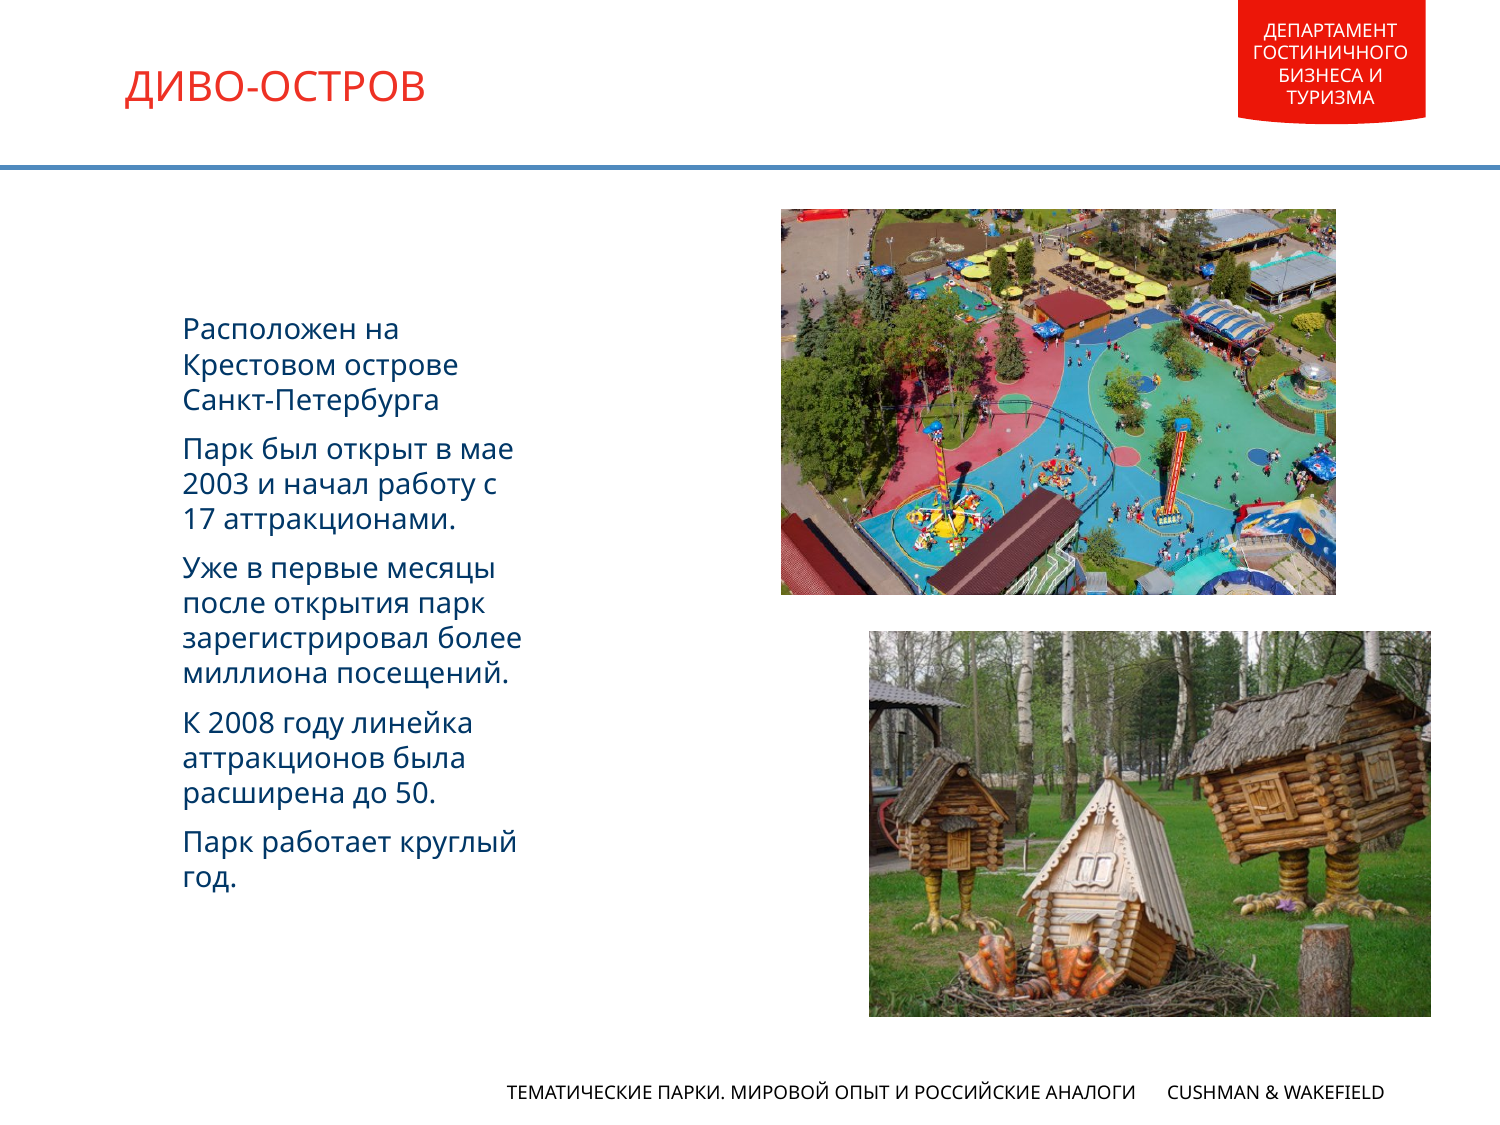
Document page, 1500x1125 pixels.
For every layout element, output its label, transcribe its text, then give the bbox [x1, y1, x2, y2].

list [781, 209, 1337, 595]
list Расположен на Крестовом острове Санкт-Петербурга Парк был открыт в мае 2003 и начал работу с 17 аттракционами. Уже в первые месяцы после открытия парк зарегистрировал более миллиона посещений. К 2008 году линейка аттракционов была расширена до 50. Парк работает круглый год. [167, 310, 539, 912]
picture [869, 631, 1431, 1017]
title ДИВО-ОСТРОВ [110, 52, 1236, 118]
